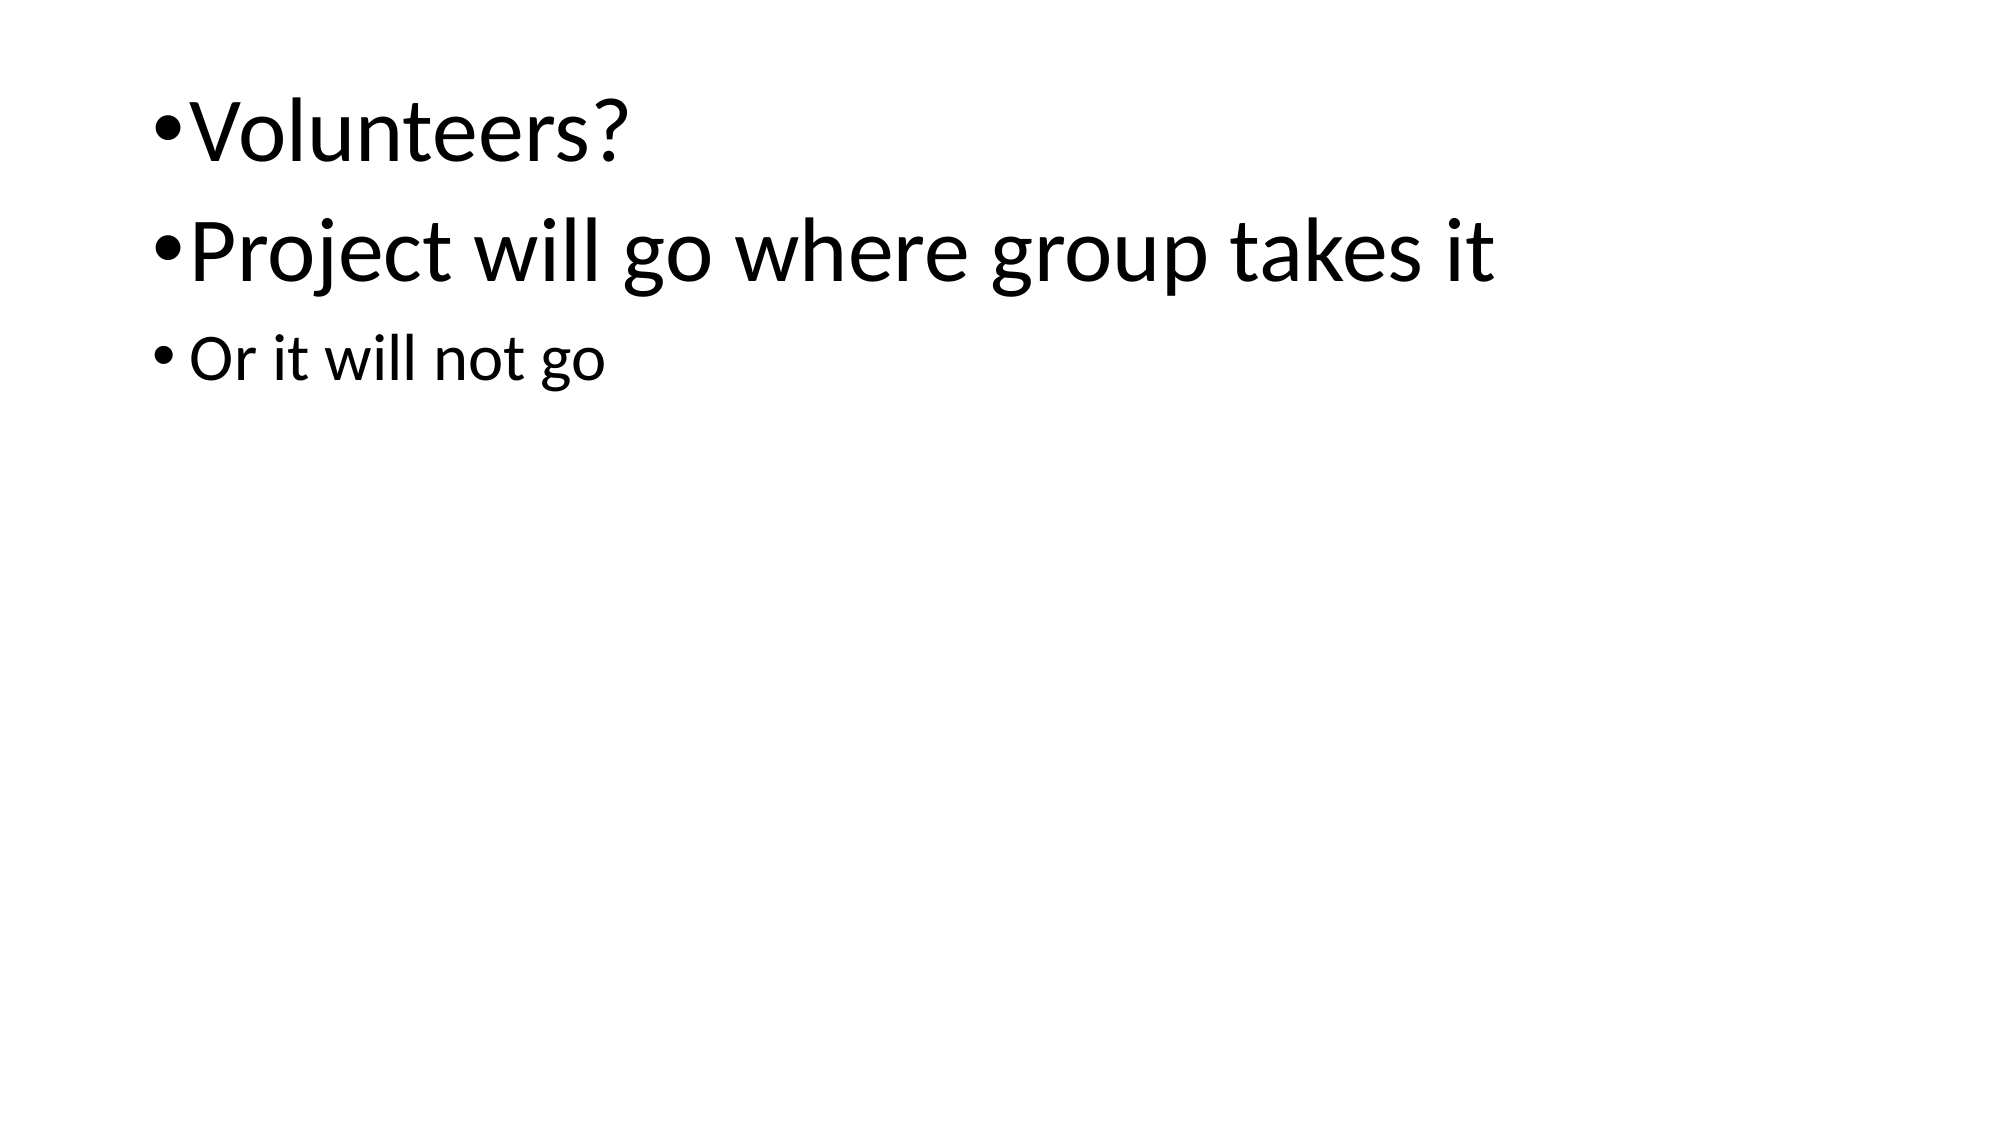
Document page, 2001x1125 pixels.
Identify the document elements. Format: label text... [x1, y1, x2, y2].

list Volunteers? Project will go where group takes it Or it will not go [137, 75, 1863, 1014]
